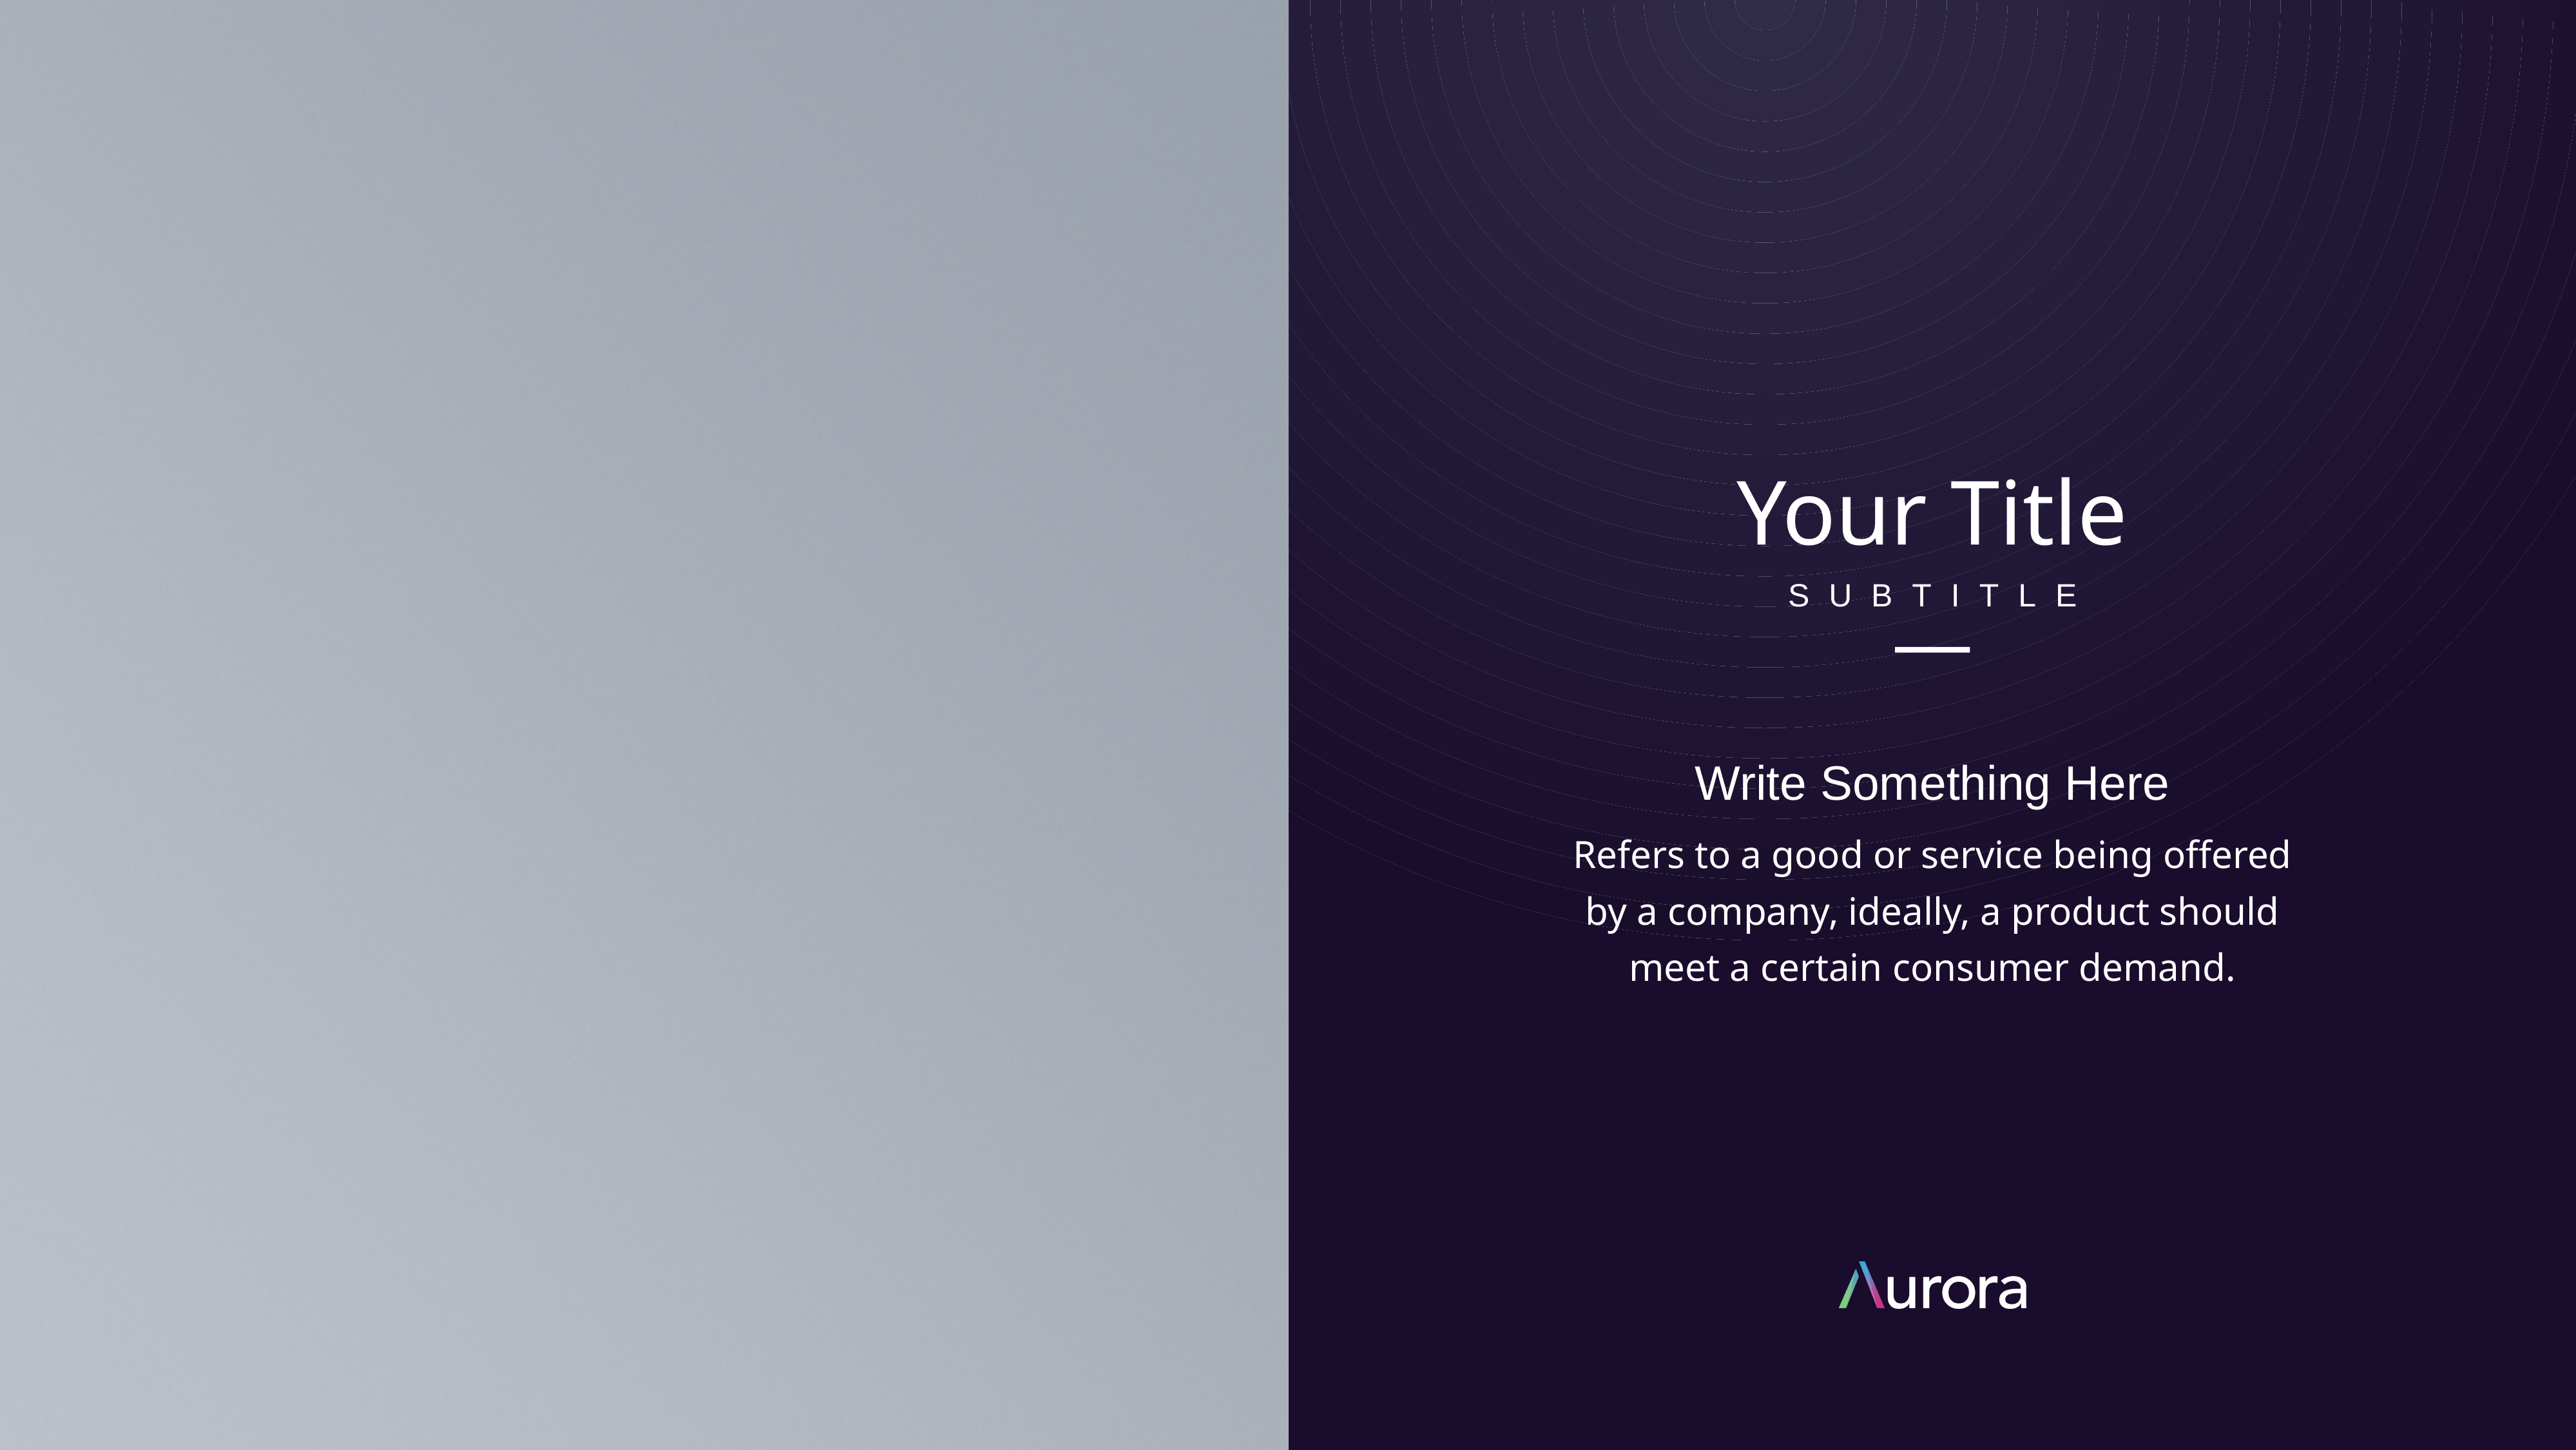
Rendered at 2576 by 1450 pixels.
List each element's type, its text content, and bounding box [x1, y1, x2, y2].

text_box Write Something Here [1525, 747, 2340, 815]
text_box SUBTITLE [1481, 570, 2385, 619]
text_box Your Title [1364, 451, 2501, 568]
text_box [1895, 646, 1970, 653]
picture [1838, 1261, 2027, 1310]
text_box Refers to a good or service being offered by a company, ideally, a product should meet a certain consumer demand. [1568, 815, 2297, 994]
picture [0, 0, 1289, 1450]
